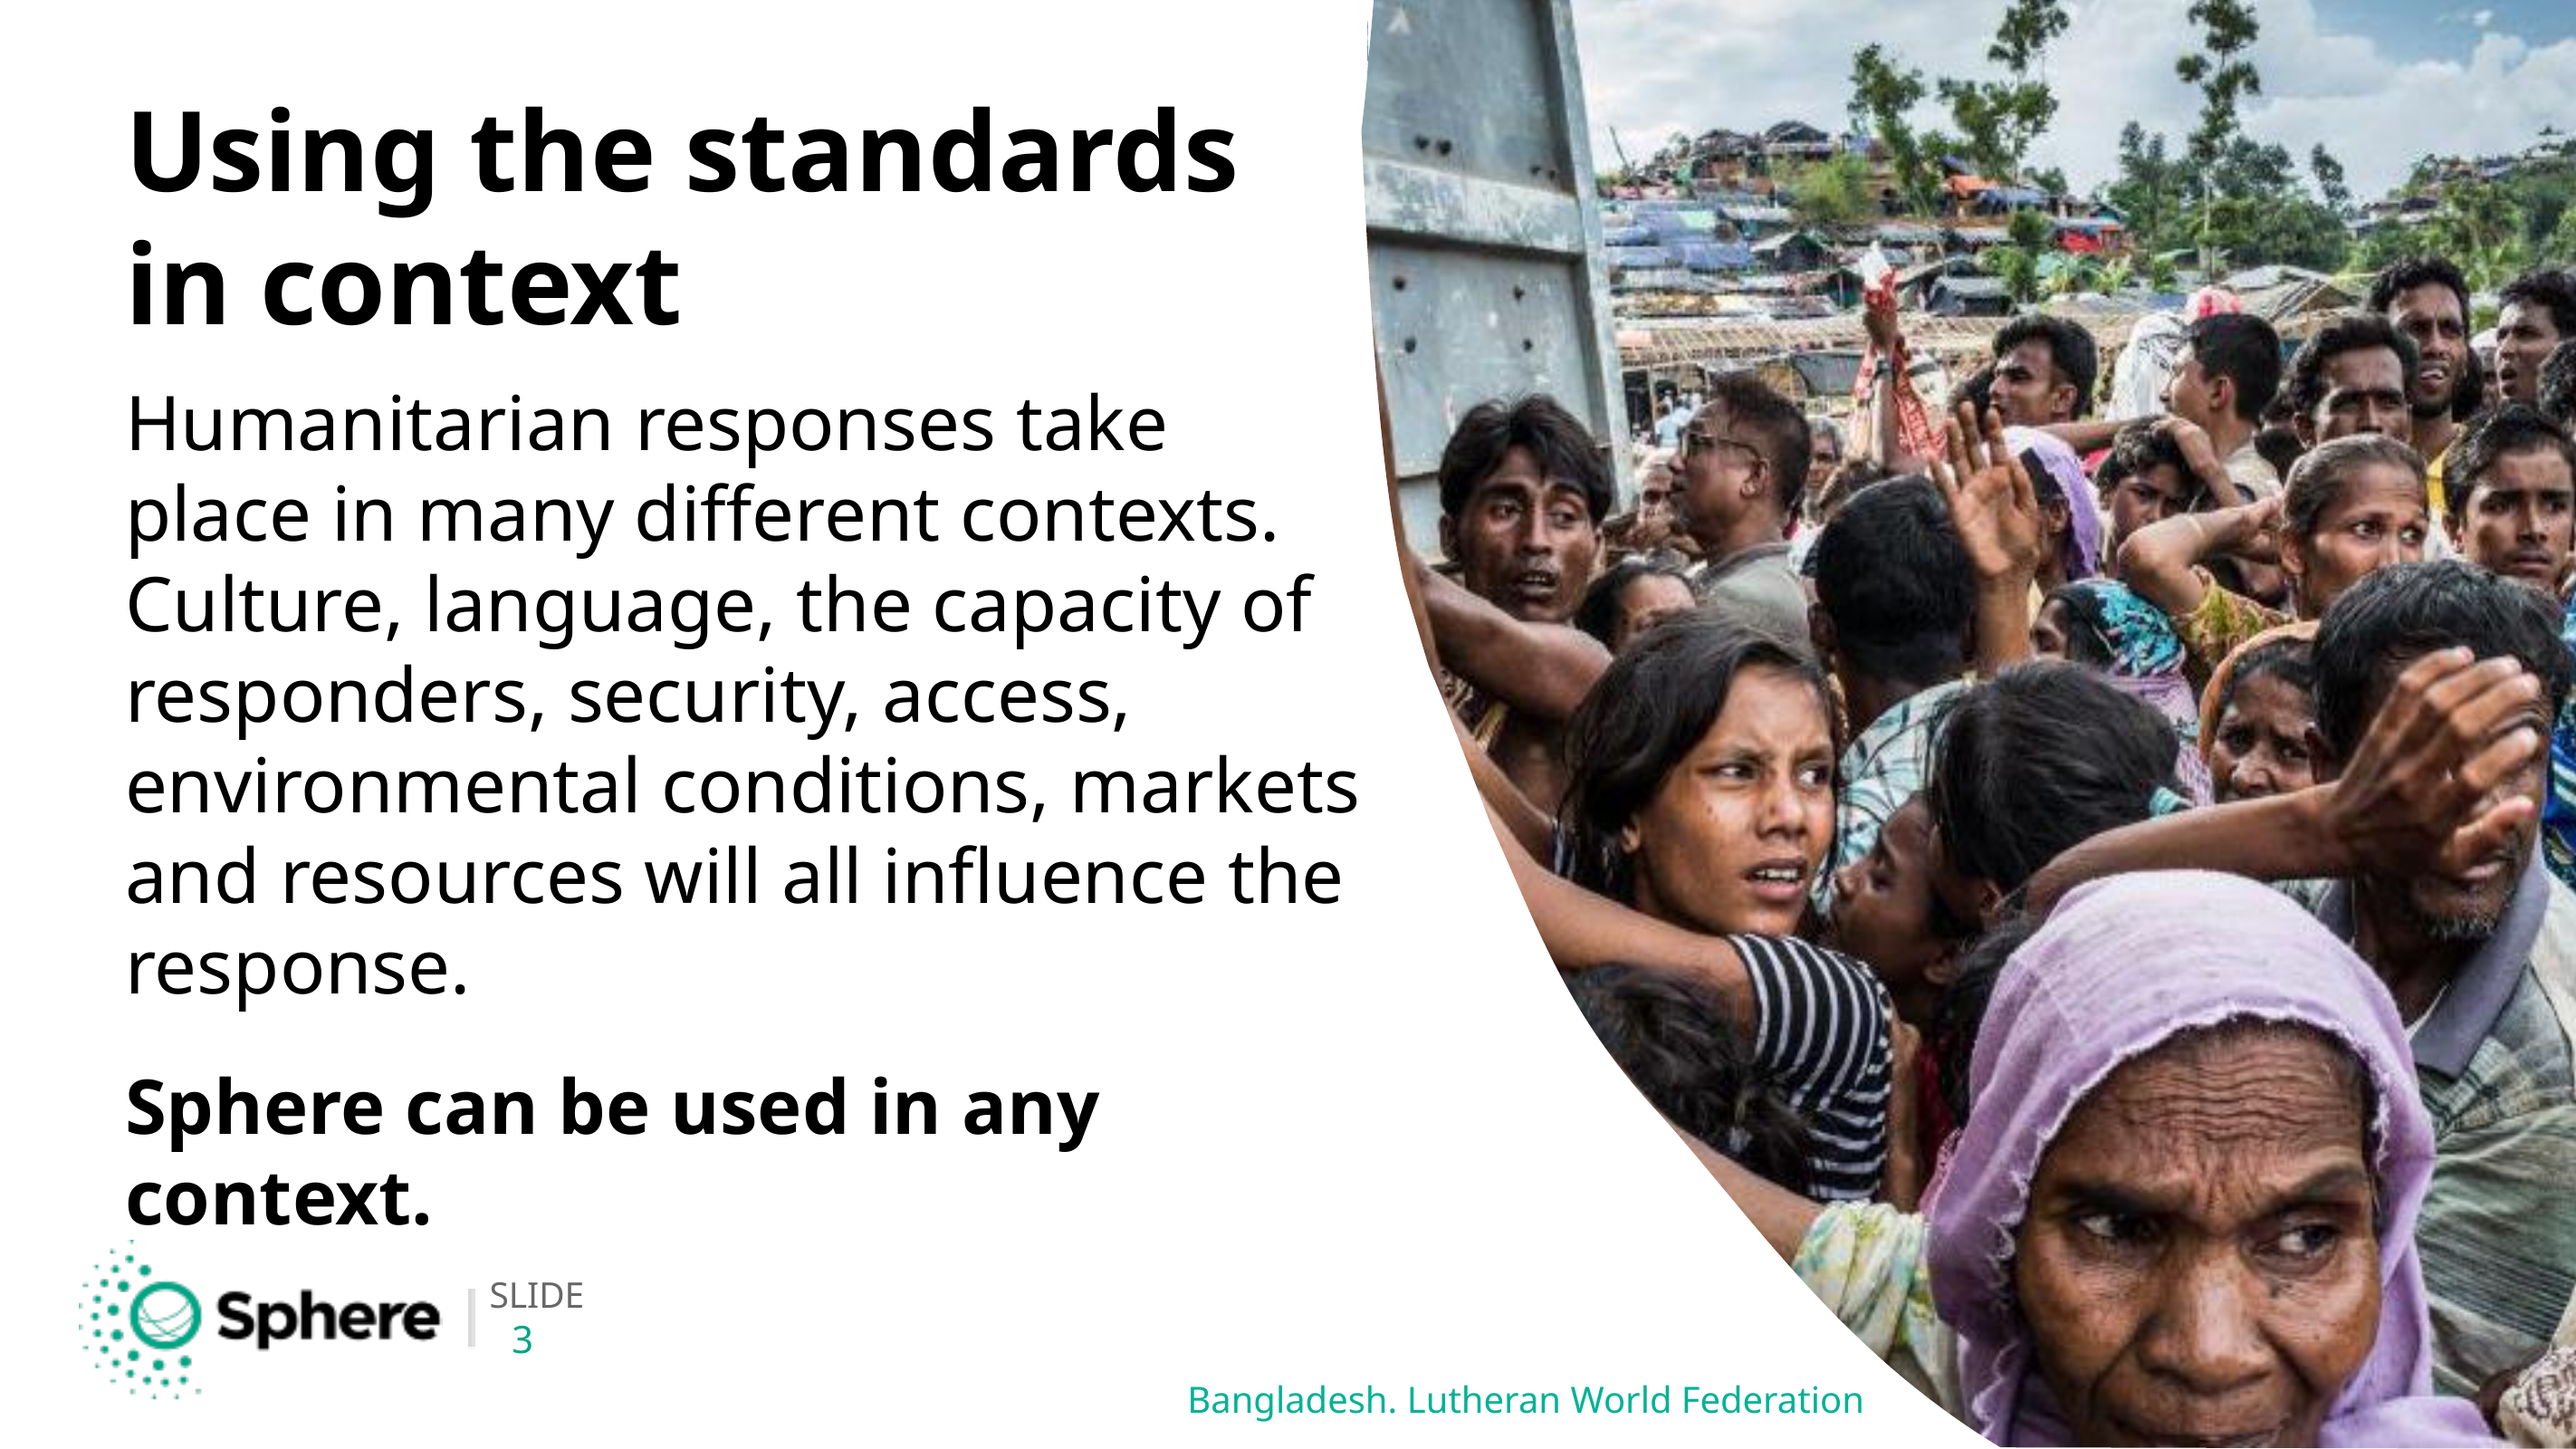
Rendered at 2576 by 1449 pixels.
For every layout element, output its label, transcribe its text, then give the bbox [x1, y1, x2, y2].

list Bangladesh. Lutheran World Federation [1080, 1368, 1356, 1429]
slide_number 3 [503, 1307, 568, 1369]
list Humanitarian responses take place in many different contexts. Culture, language, the capacity of responders, security, access, environmental conditions, markets and resources will all influence the response. Sphere can be used in any context. [117, 367, 1356, 1003]
picture [79, 1240, 443, 1402]
title Using the standards in context [117, 72, 1260, 367]
picture [1361, 0, 2576, 1449]
picture [468, 1289, 479, 1349]
